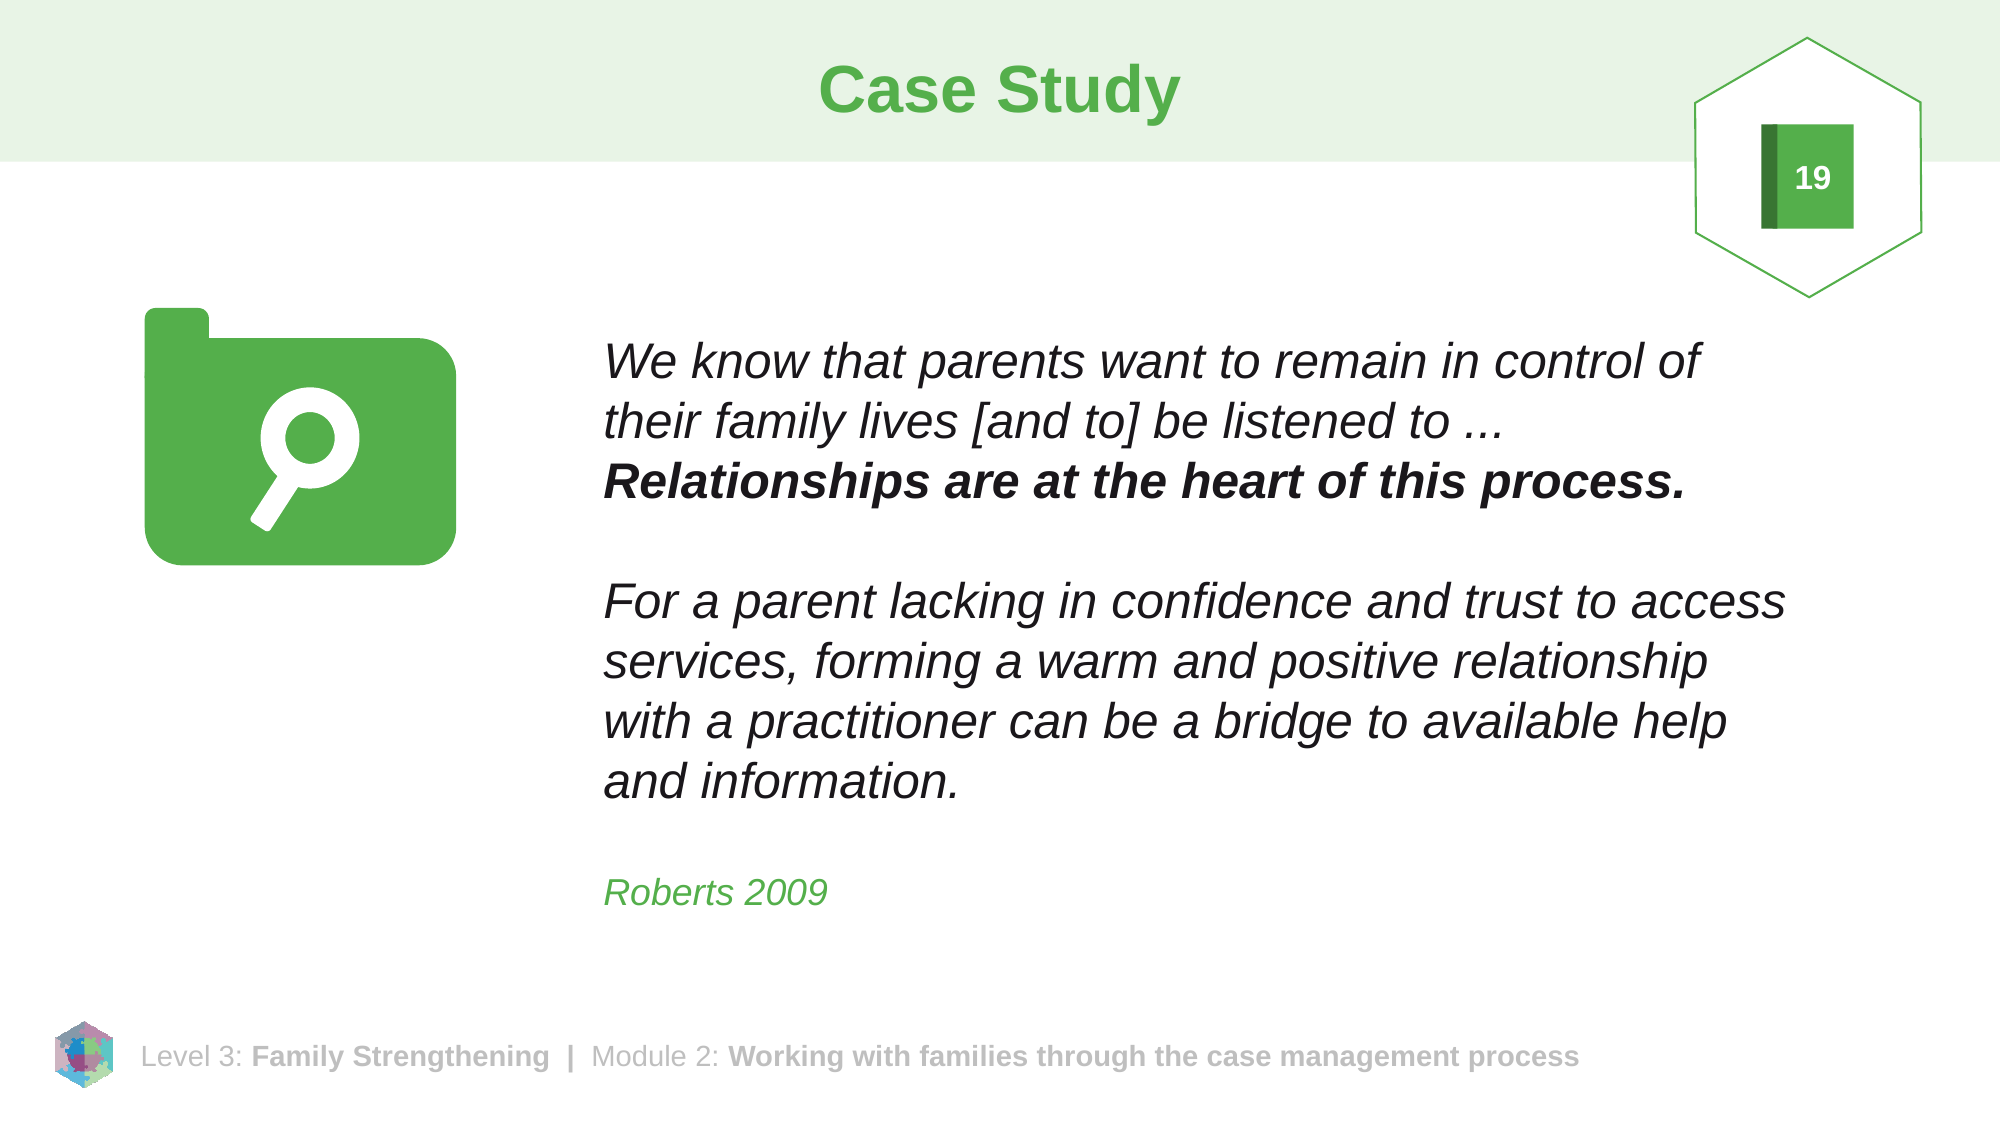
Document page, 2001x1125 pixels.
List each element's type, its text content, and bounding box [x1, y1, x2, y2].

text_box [1677, 55, 1939, 280]
title Case Study [137, 19, 1863, 163]
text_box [144, 307, 457, 566]
text_box We know that parents want to remain in control of their family lives [and to] be listened to ... Relationships are at the heart of this process. For a parent lacking in confidence and trust to access services, forming a warm and positive relationship with a practitioner can be a bridge to available help and information. Roberts 2009 [588, 320, 1809, 921]
picture [55, 1021, 113, 1088]
